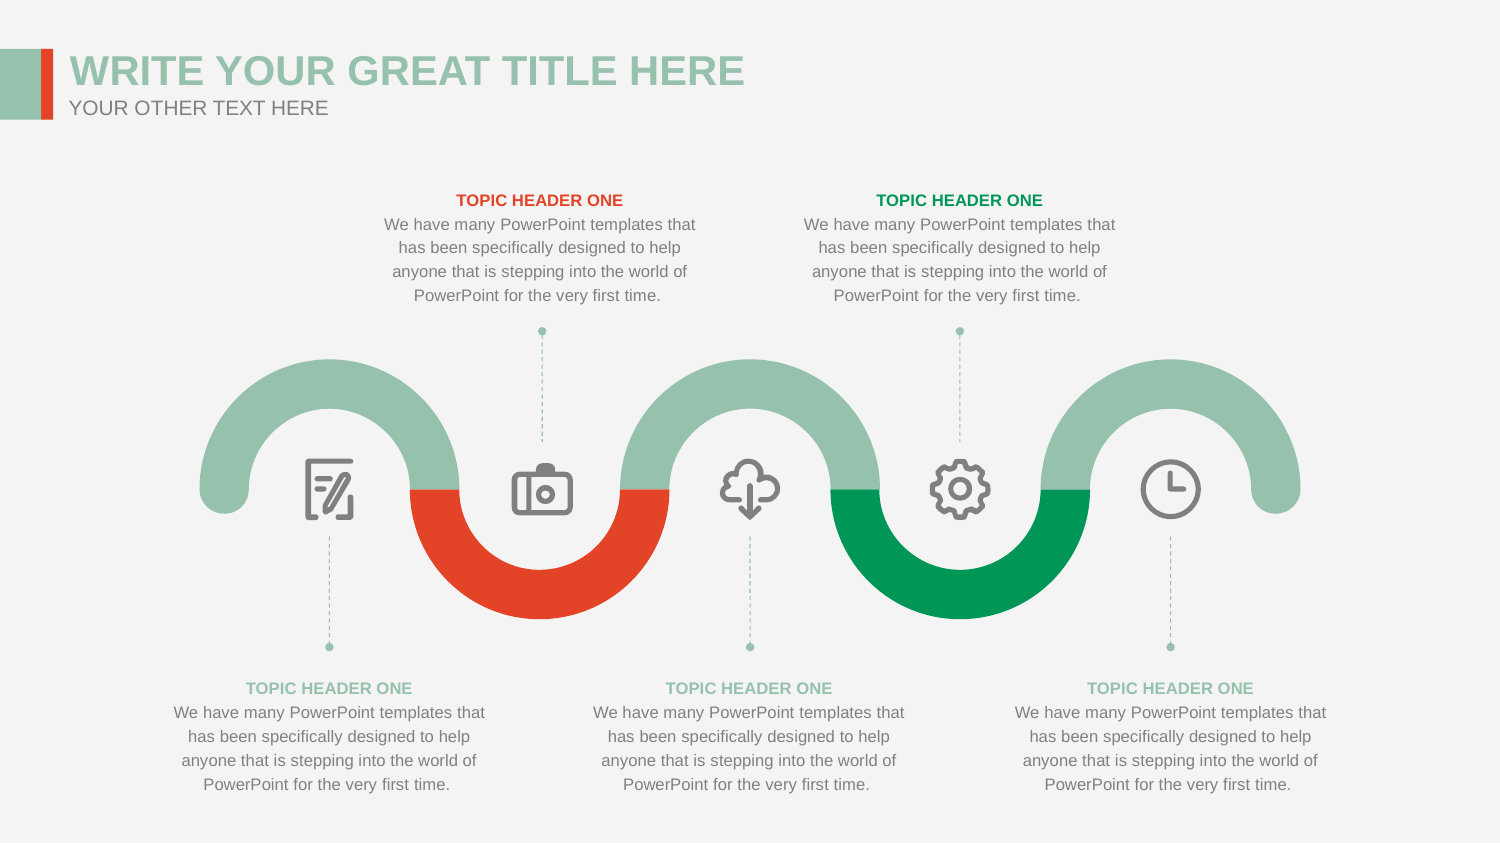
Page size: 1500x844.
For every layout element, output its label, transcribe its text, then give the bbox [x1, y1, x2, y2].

text_box [1166, 636, 1175, 652]
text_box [511, 462, 574, 516]
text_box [305, 458, 354, 521]
text_box [199, 359, 460, 514]
text_box WRITE YOUR GREAT TITLE HERE [55, 36, 761, 102]
text_box TOPIC HEADER ONE We have many PowerPoint templates that has been specifically designed to help anyone that is stepping into the world of PowerPoint for the very first time. [380, 185, 700, 306]
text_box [1140, 459, 1202, 520]
text_box YOUR OTHER TEXT HERE [54, 86, 344, 127]
text_box [538, 327, 547, 341]
text_box [1040, 359, 1301, 514]
text_box [325, 636, 334, 652]
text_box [719, 458, 781, 521]
text_box TOPIC HEADER ONE We have many PowerPoint templates that has been specifically designed to help anyone that is stepping into the world of PowerPoint for the very first time. [1011, 674, 1331, 794]
text_box [409, 489, 670, 620]
text_box [830, 489, 1091, 620]
text_box TOPIC HEADER ONE We have many PowerPoint templates that has been specifically designed to help anyone that is stepping into the world of PowerPoint for the very first time. [170, 674, 489, 794]
text_box [620, 359, 880, 490]
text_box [0, 48, 54, 120]
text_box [929, 458, 991, 521]
text_box TOPIC HEADER ONE We have many PowerPoint templates that has been specifically designed to help anyone that is stepping into the world of PowerPoint for the very first time. [589, 674, 909, 794]
text_box TOPIC HEADER ONE We have many PowerPoint templates that has been specifically designed to help anyone that is stepping into the world of PowerPoint for the very first time. [800, 185, 1120, 306]
text_box [955, 327, 965, 341]
text_box [745, 636, 755, 652]
